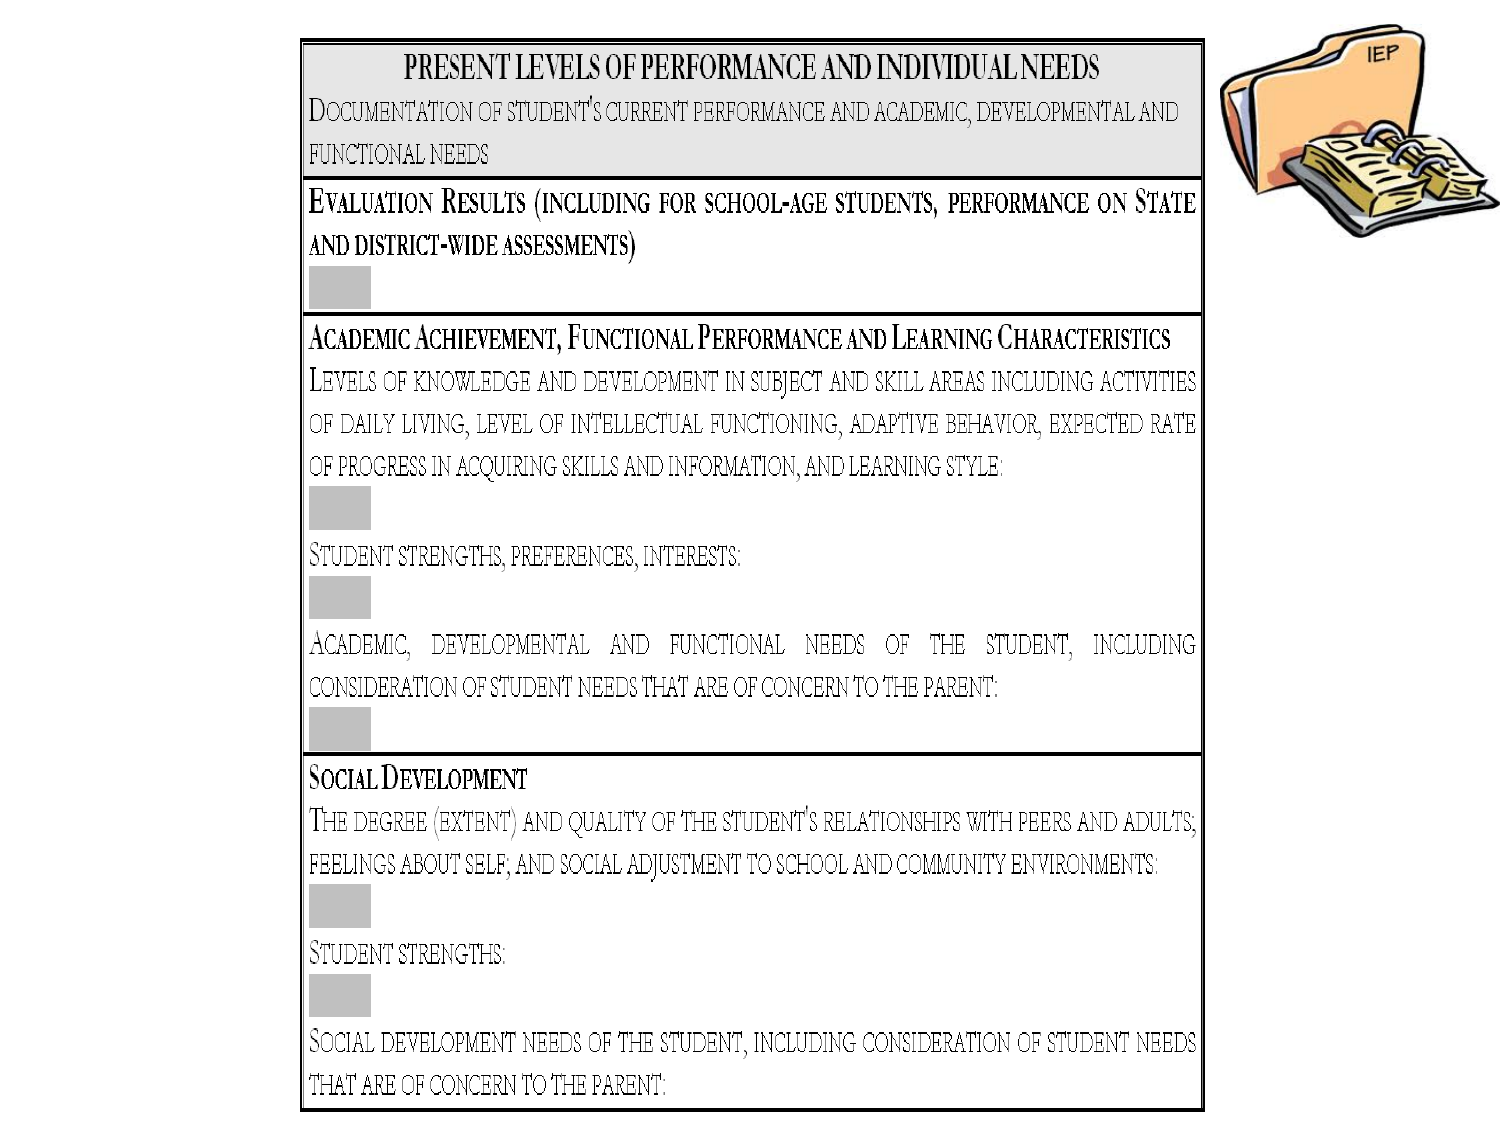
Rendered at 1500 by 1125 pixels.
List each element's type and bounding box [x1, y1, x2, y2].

picture [288, 30, 1211, 1125]
picture [1220, 24, 1500, 238]
